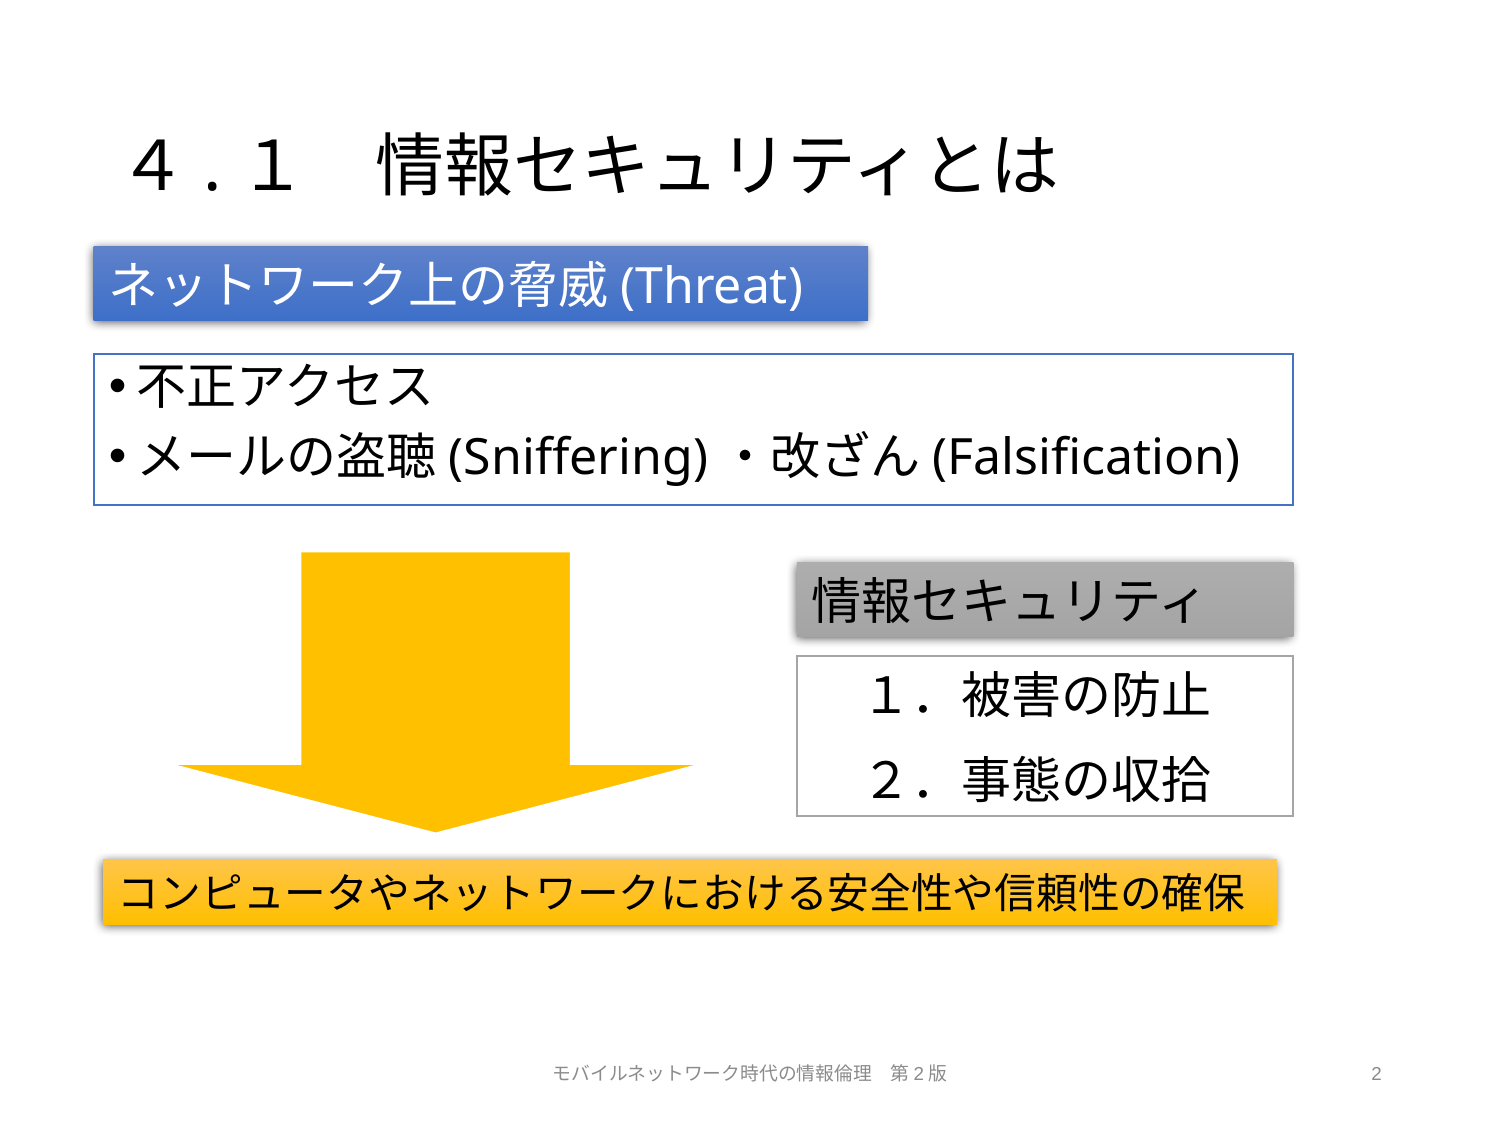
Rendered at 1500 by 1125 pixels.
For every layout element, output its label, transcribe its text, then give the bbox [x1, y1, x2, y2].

slide_number 2 [1059, 1042, 1397, 1103]
text_box 情報セキュリティ [796, 562, 1294, 637]
text_box １．被害の防止 ２．事態の収拾 [796, 655, 1294, 817]
footer モバイルネットワーク時代の情報倫理 第2版 [496, 1042, 1004, 1103]
text_box コンピュータやネットワークにおける安全性や信頼性の確保 [103, 859, 1277, 925]
text_box [163, 549, 708, 836]
list 不正アクセス メールの盗聴(Sniffering)・改ざん(Falsification) [93, 353, 1294, 506]
text_box ネットワーク上の脅威(Threat) [93, 246, 869, 321]
title ４.１ 情報セキュリティとは [103, 59, 1397, 278]
